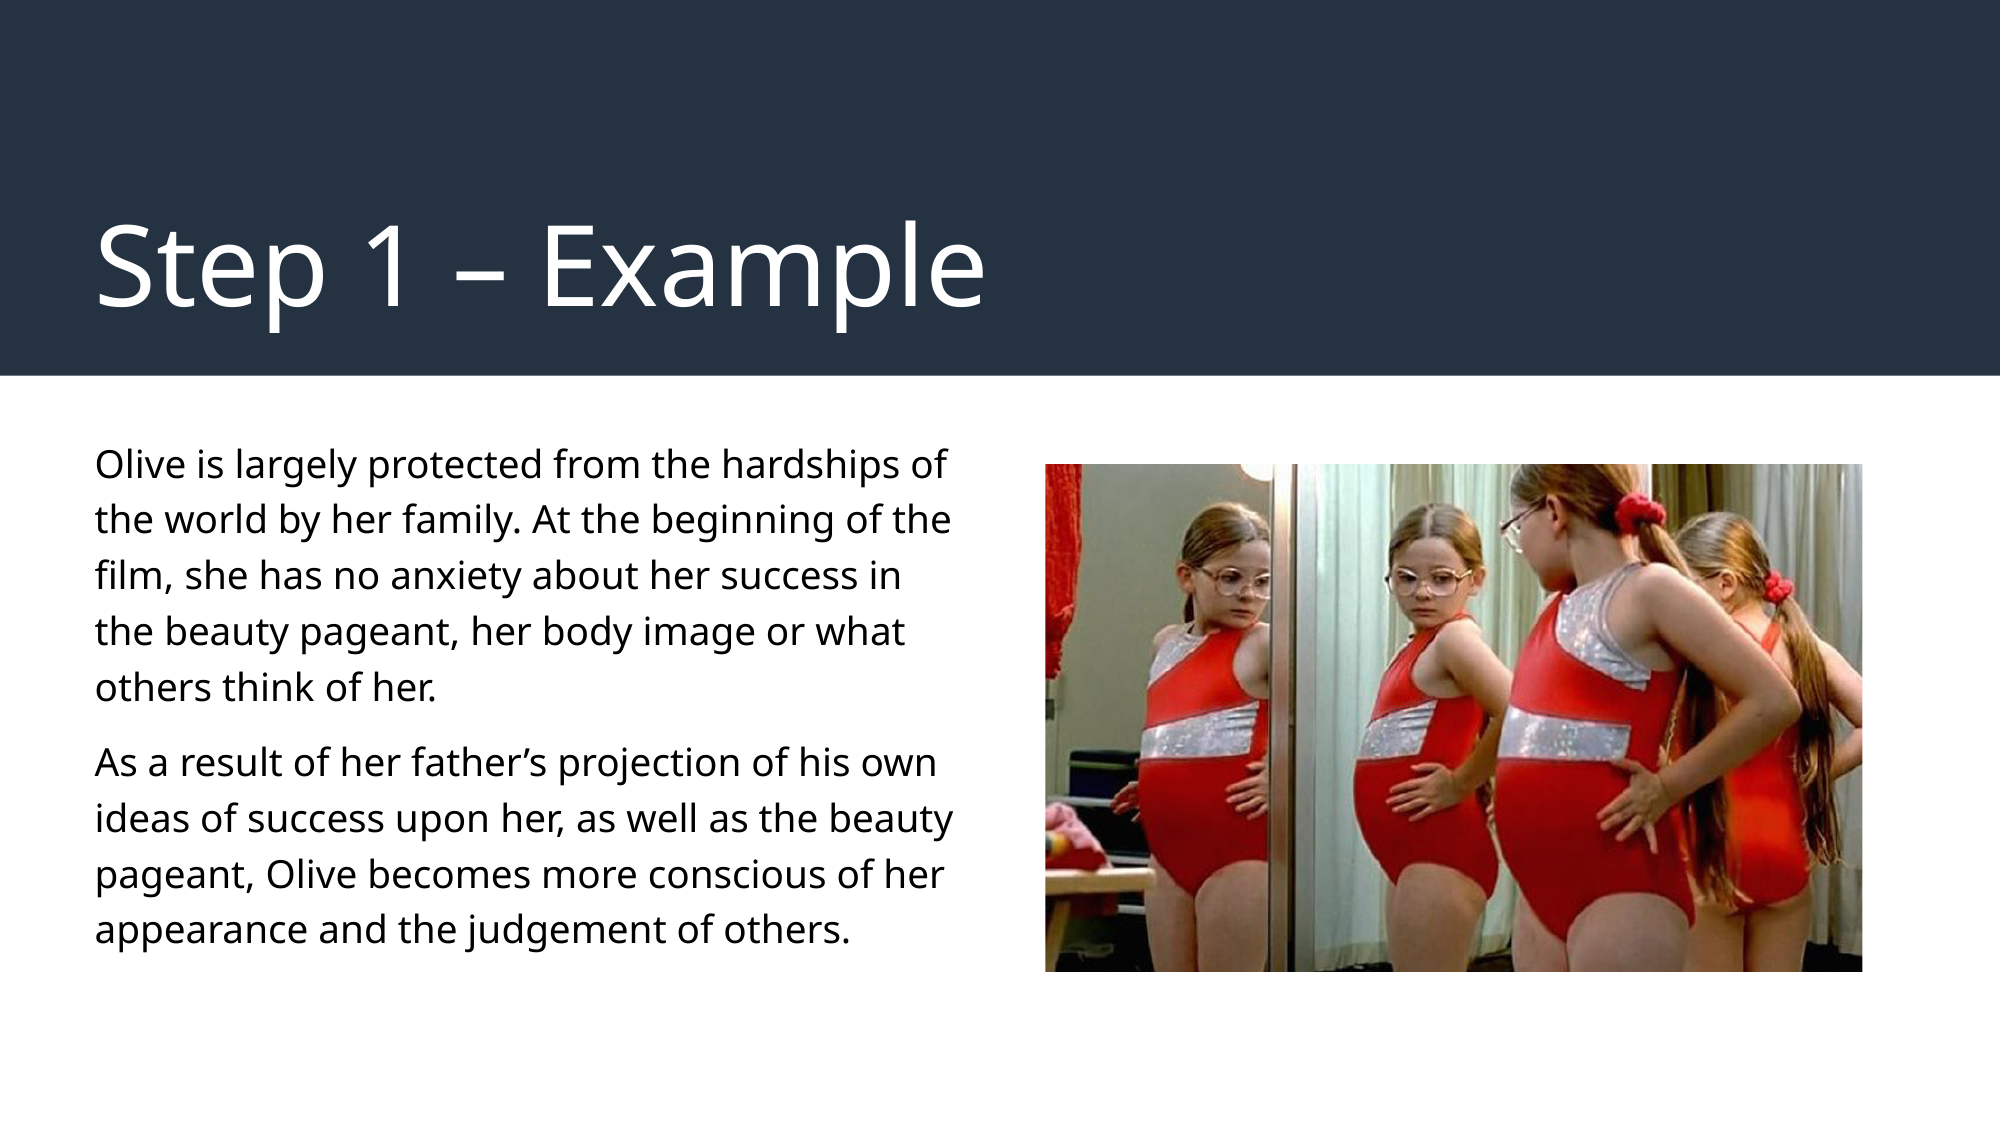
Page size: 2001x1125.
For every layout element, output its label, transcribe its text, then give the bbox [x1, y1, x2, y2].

picture [1045, 464, 1863, 972]
title Step 1 – Example [79, 59, 1863, 337]
list Olive is largely protected from the hardships of the world by her family. At the beginning of the film, she has no anxiety about her success in the beauty pageant, her body image or what others think of her. As a result of her father’s projection of his own ideas of success upon her, as well as the beauty pageant, Olive becomes more conscious of her appearance and the judgement of others. [79, 422, 975, 1014]
